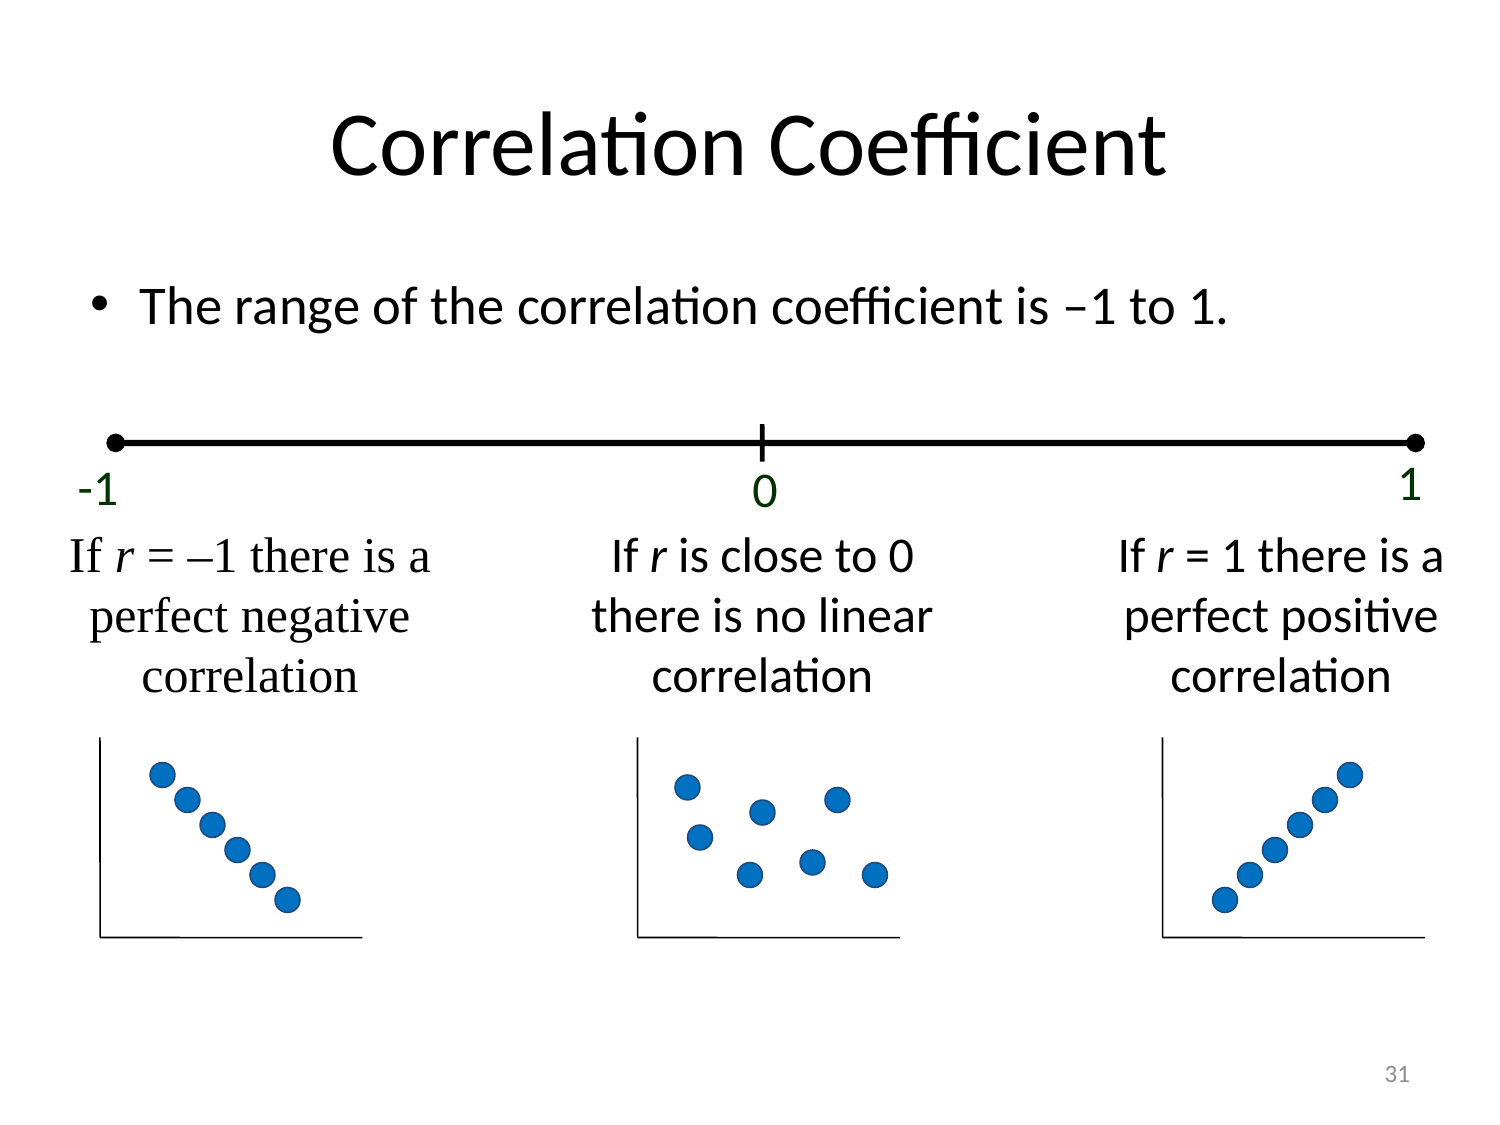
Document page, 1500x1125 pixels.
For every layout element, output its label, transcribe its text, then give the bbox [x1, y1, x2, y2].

text_box If r = –1 there is a perfect negative correlation [50, 515, 450, 711]
text_box If r = 1 there is a perfect positive correlation [1087, 515, 1475, 711]
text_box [61, 423, 1438, 526]
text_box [1162, 737, 1426, 938]
list The range of the correlation coefficient is –1 to 1. [75, 262, 1425, 388]
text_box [99, 737, 363, 938]
title Correlation Coefficient [75, 45, 1425, 233]
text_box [637, 737, 901, 938]
text_box If r is close to 0 there is no linear correlation [562, 534, 963, 711]
slide_number 31 [1074, 1042, 1425, 1103]
